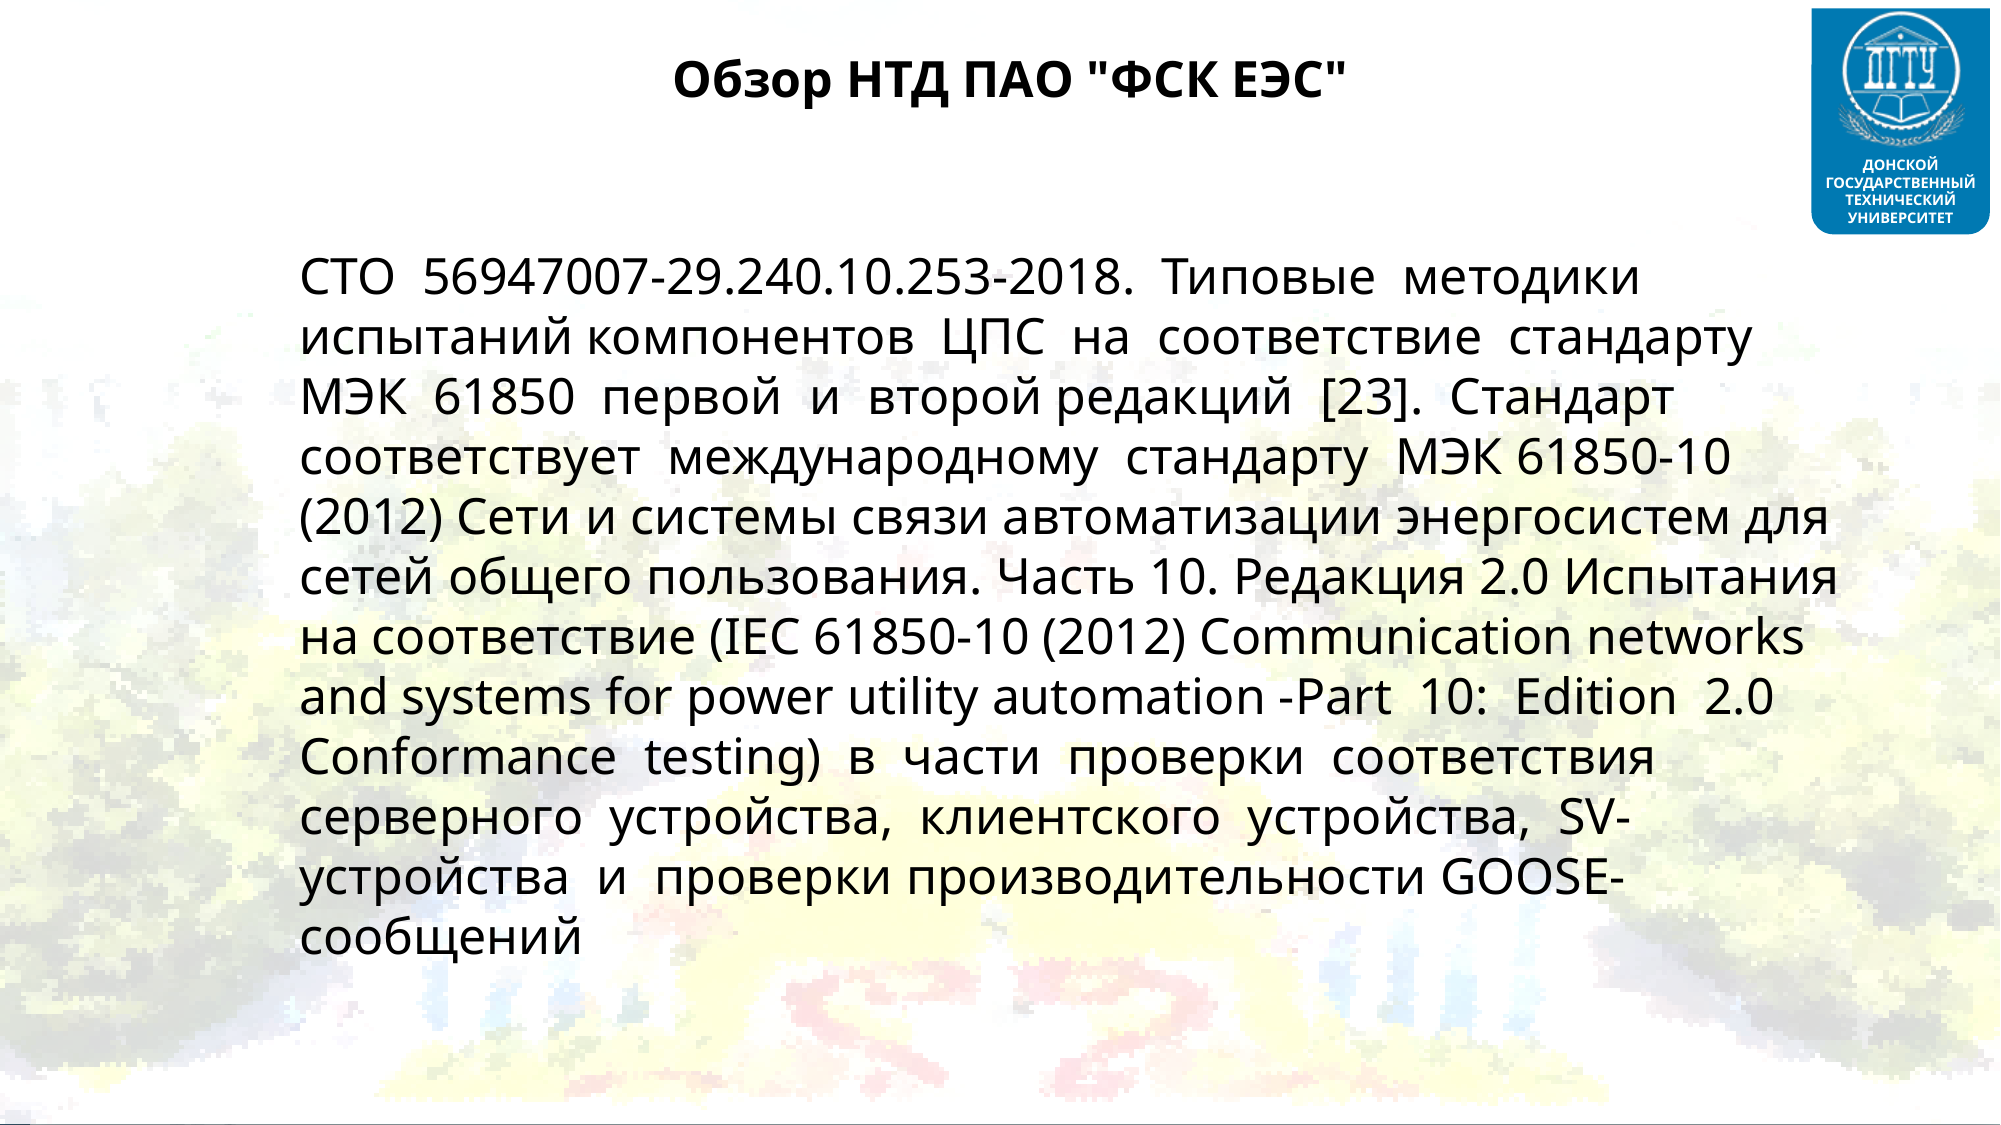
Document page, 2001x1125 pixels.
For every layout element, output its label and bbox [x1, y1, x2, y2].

text_box [1801, 8, 2000, 236]
picture [0, 0, 2000, 1125]
